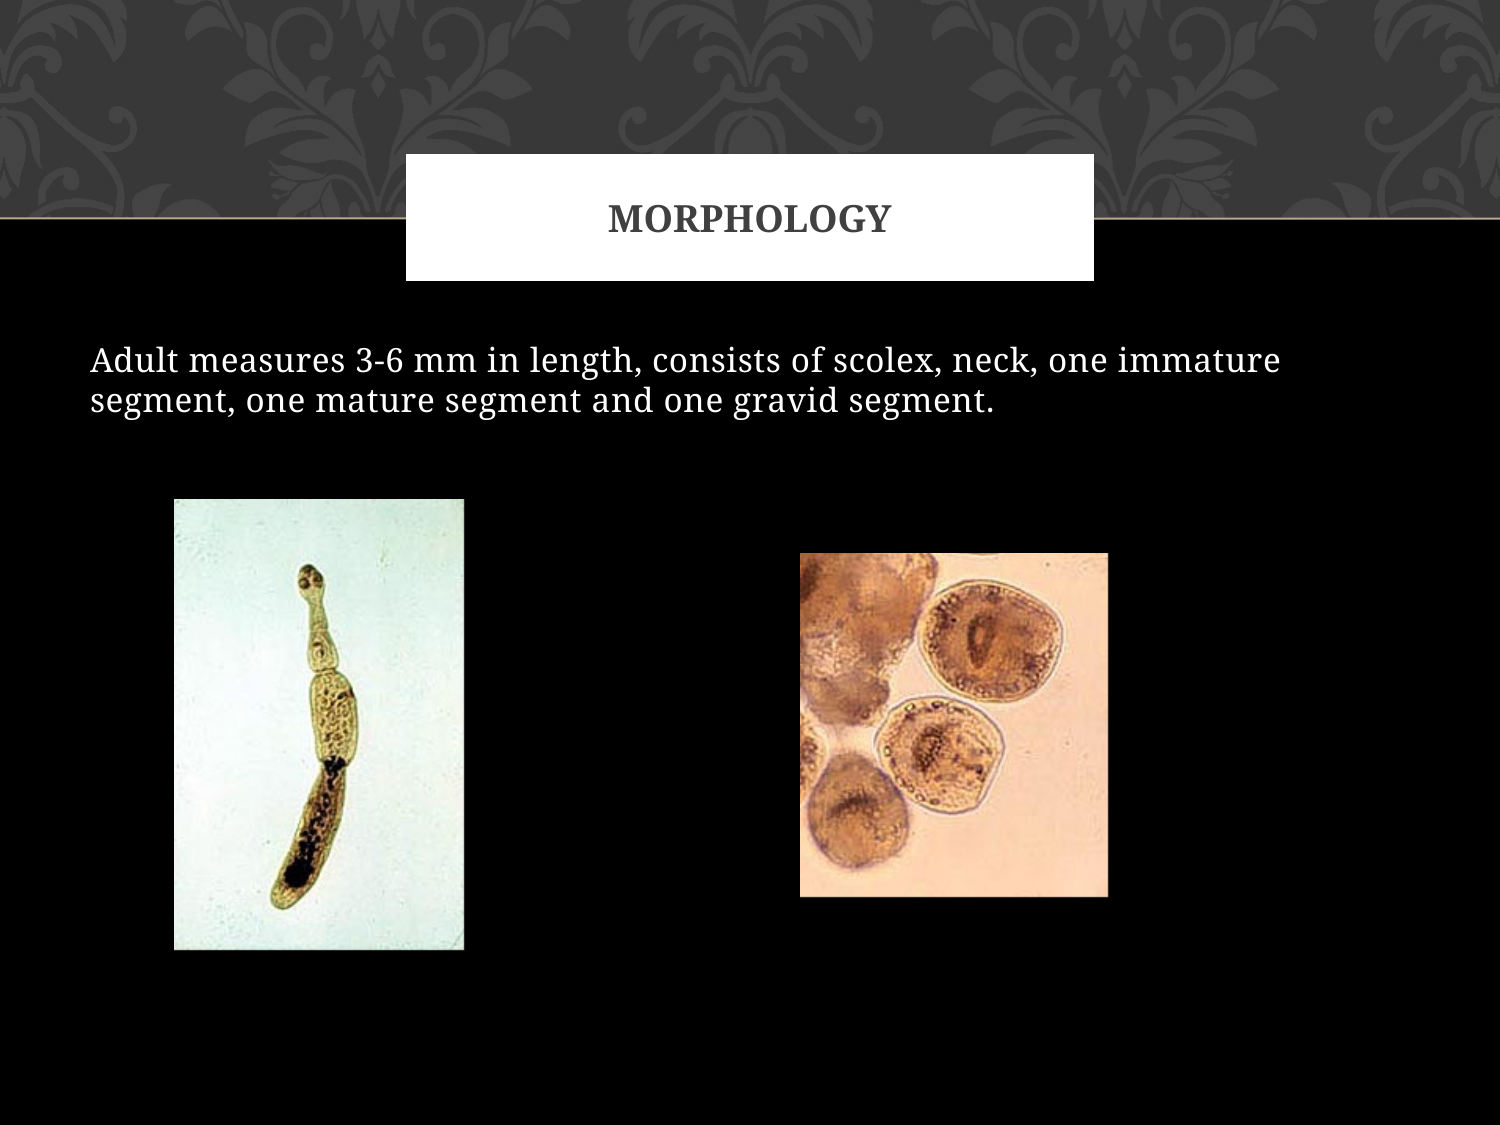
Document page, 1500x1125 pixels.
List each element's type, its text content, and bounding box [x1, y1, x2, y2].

list Adult measures 3-6 mm in length, consists of scolex, neck, one immature segment, one mature segment and one gravid segment. [75, 331, 1425, 1000]
picture [174, 499, 466, 952]
picture [799, 552, 1110, 899]
title Morphology [406, 154, 1094, 281]
